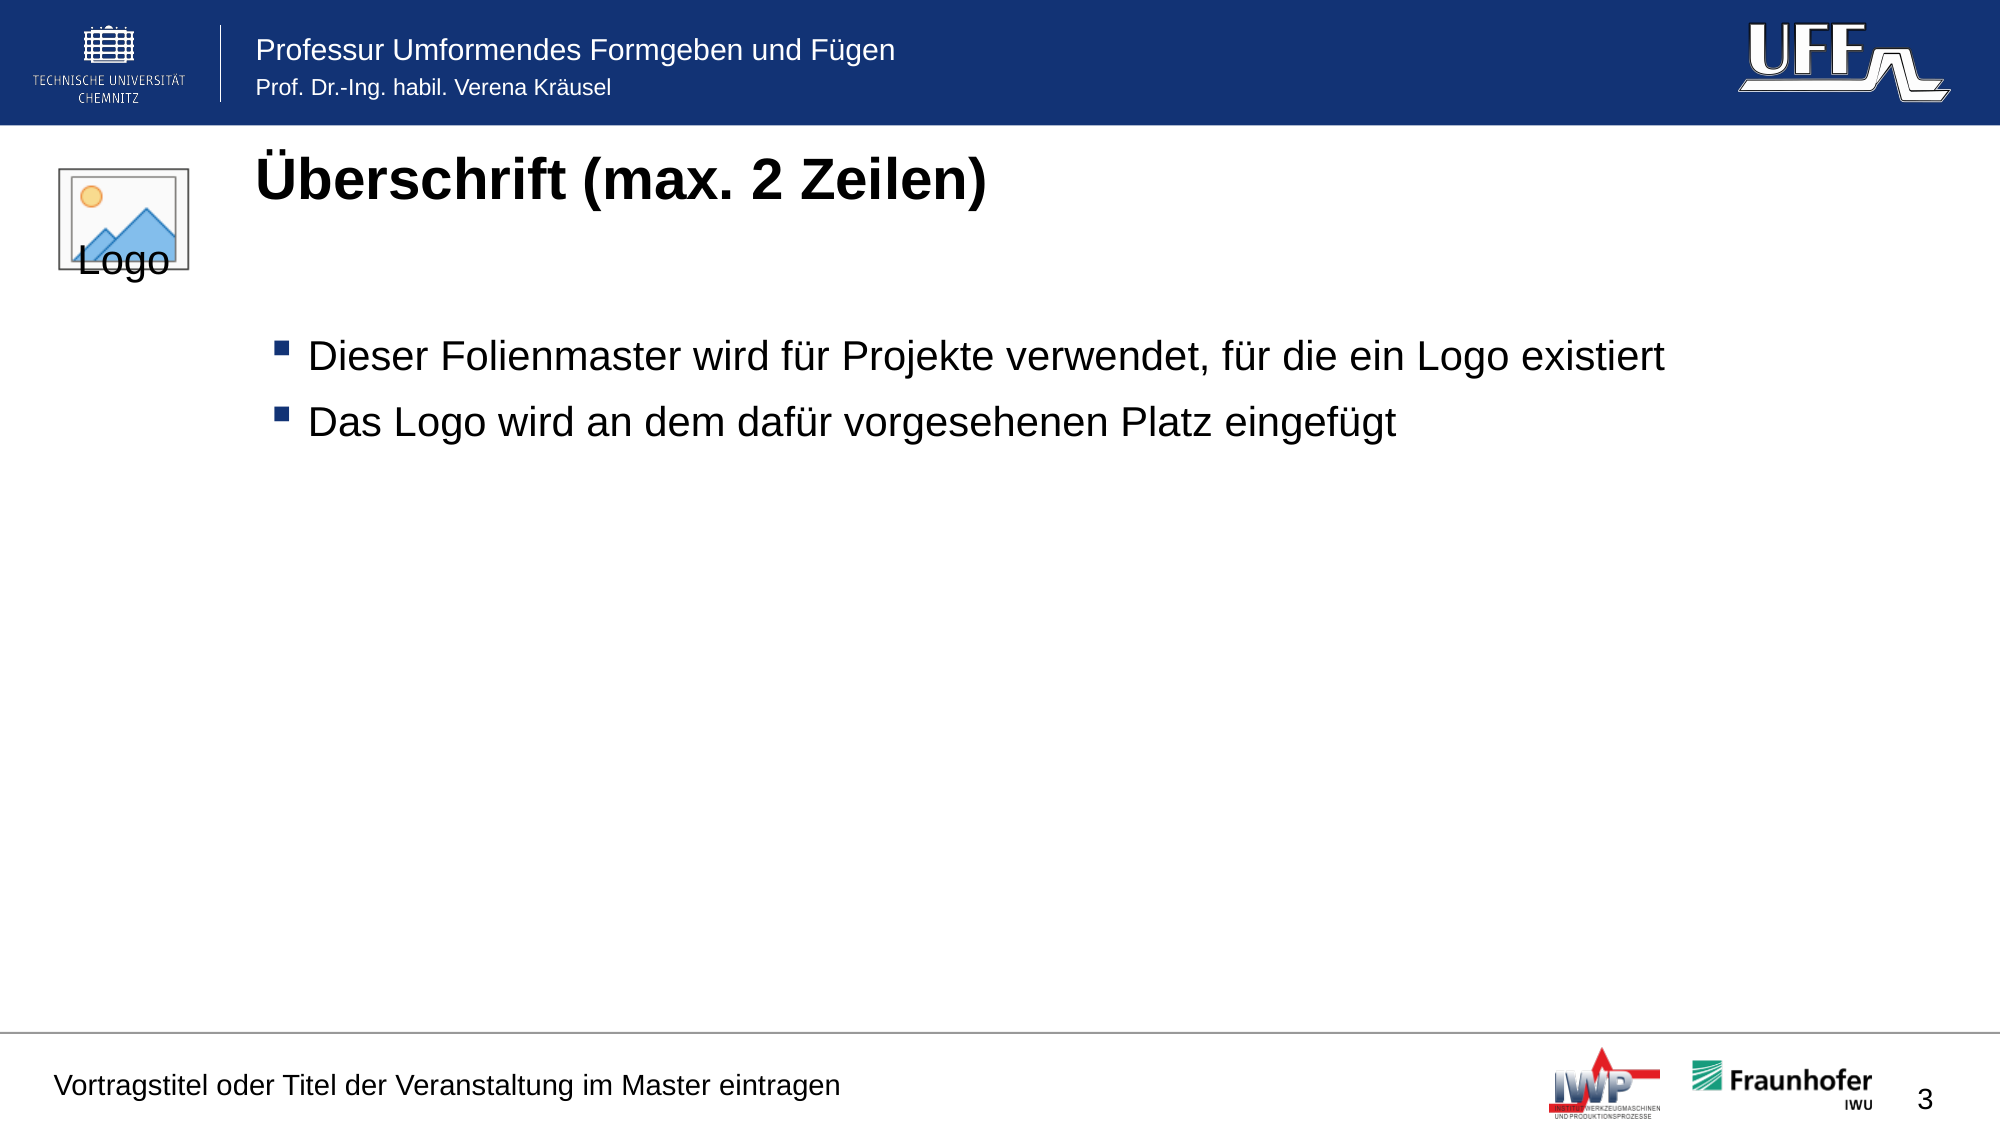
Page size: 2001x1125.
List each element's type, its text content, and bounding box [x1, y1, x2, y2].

list Überschrift (max. 2 Zeilen) [255, 148, 1969, 302]
picture [1549, 1047, 1660, 1119]
picture [1720, 9, 1969, 116]
picture [31, 148, 217, 291]
picture [1691, 1059, 1873, 1111]
picture [0, 0, 218, 136]
list Dieser Folienmaster wird für Projekte verwendet, für die ein Logo existiert Das Logo wird an dem dafür vorgesehenen Platz eingefügt [255, 327, 1969, 1027]
